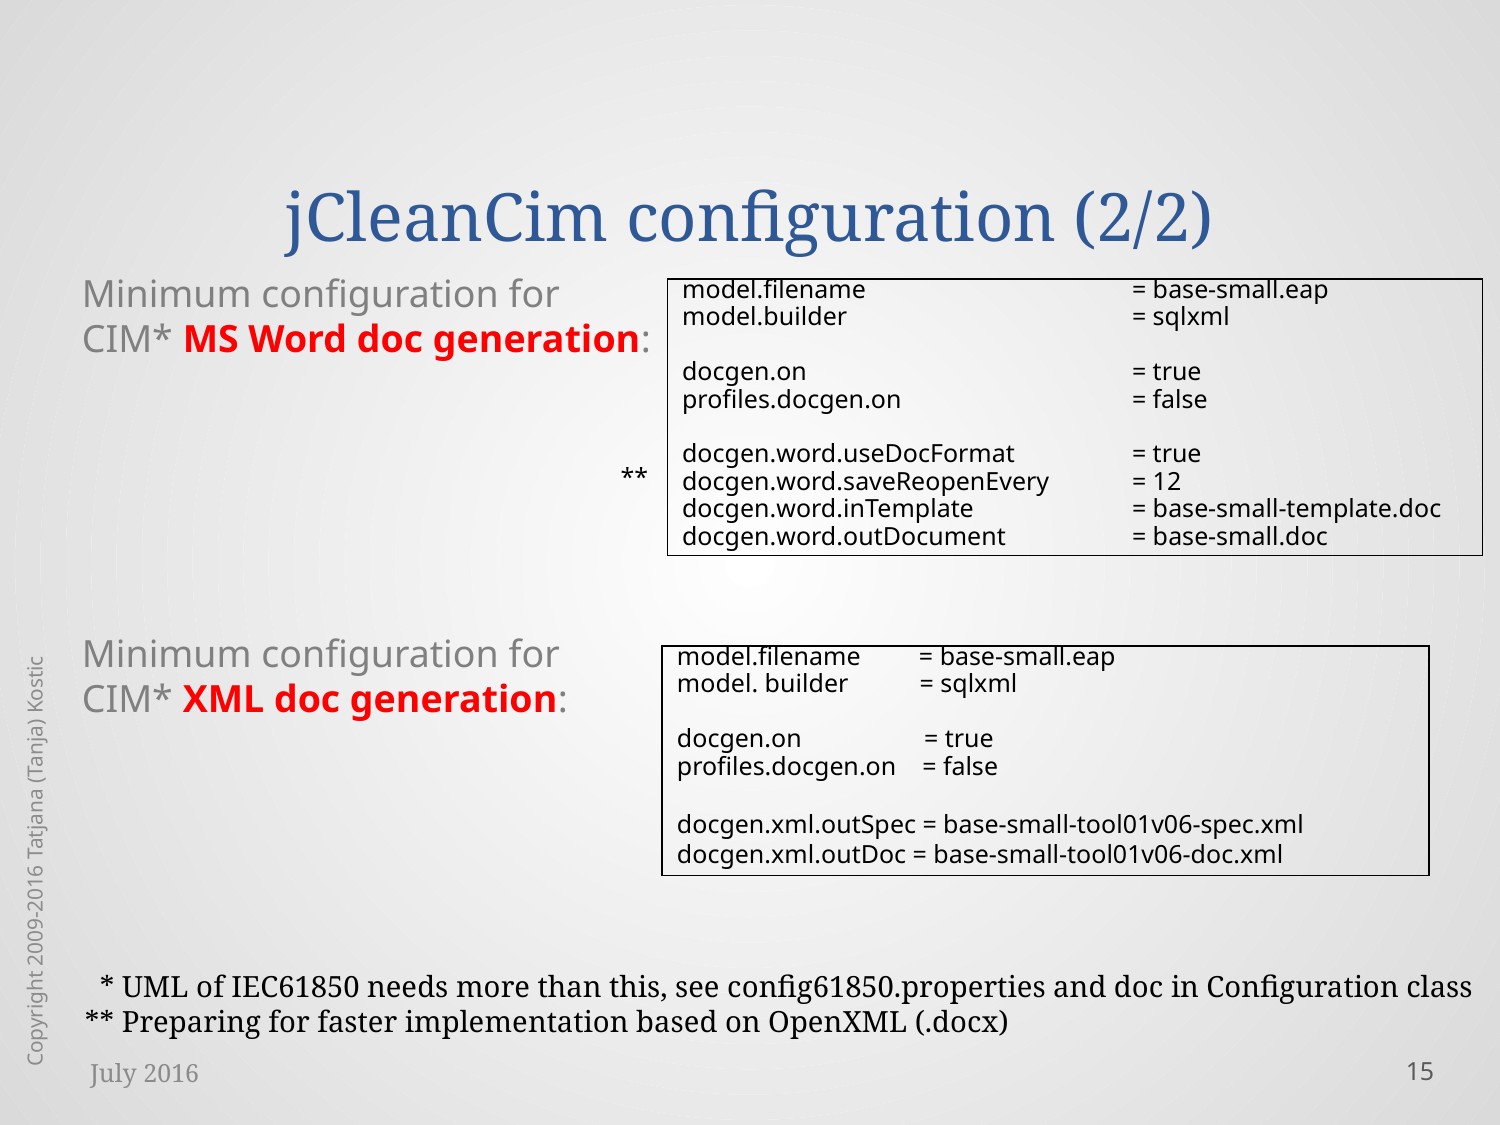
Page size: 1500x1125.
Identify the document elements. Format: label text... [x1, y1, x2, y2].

text_box * UML of IEC61850 needs more than this, see config61850.properties and doc in Configuration class ** Preparing for faster implementation based on OpenXML (.docx) [55, 960, 1489, 1046]
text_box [608, 278, 1483, 583]
footer Copyright 2009-2016 Tatjana (Tanja) Kostic [18, 621, 54, 1101]
list Minimum configuration for CIM* MS Word doc generation: Minimum configuration for CIM* XML doc generation: [66, 262, 668, 960]
title jCleanCim configuration (2/2) [75, 0, 1425, 263]
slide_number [75, 1042, 313, 1103]
slide_number 15 [1401, 1042, 1494, 1103]
text_box model.filename = base-small.eap model. builder = sqlxml docgen.on = true profiles.docgen.on = false docgen.xml.outSpec = base-small-tool01v06-spec.xml docgen.xml.outDoc = base-small-tool01v06-doc.xml [662, 646, 1429, 876]
